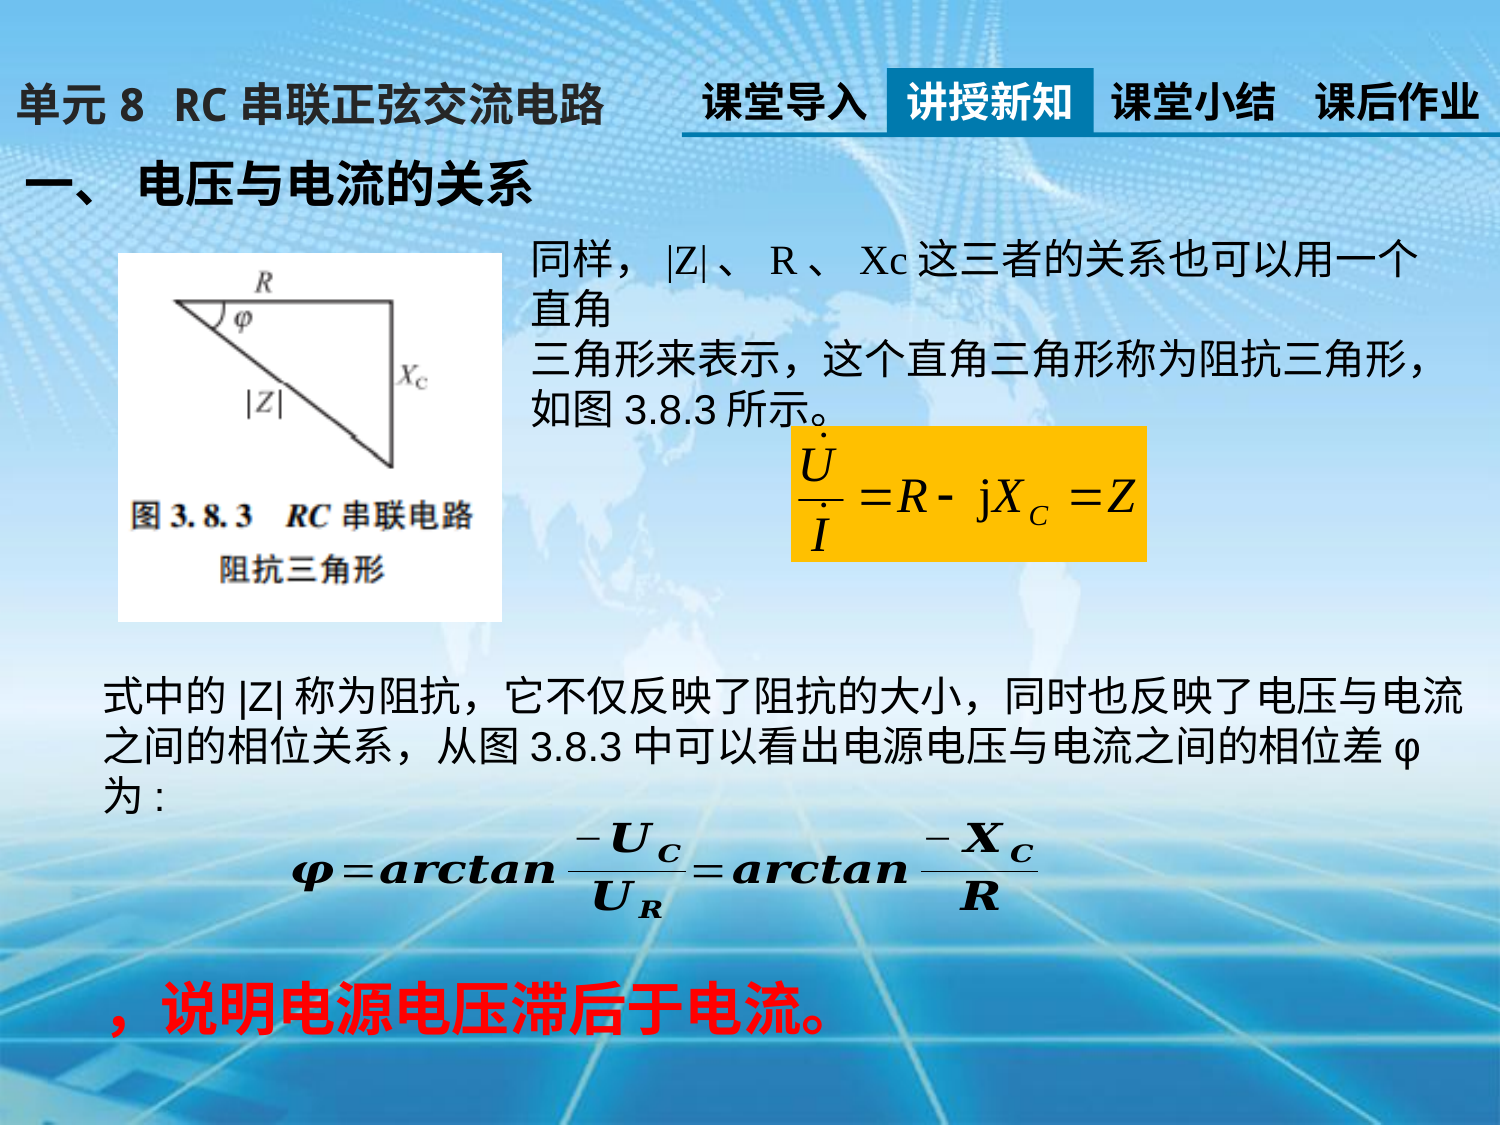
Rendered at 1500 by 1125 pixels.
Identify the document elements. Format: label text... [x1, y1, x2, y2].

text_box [790, 425, 1148, 563]
text_box 同样，|Z|、R、Xc这三者的关系也可以用一个直角 三角形来表示，这个直角三角形称为阻抗三角形， 如图3.8.3所示。 [515, 225, 1472, 441]
picture [0, 0, 1500, 1125]
text_box 式中的|Z|称为阻抗，它不仅反映了阻抗的大小，同时也反映了电压与电流 之间的相位关系，从图3.8.3中可以看出电源电压与电流之间的相位差φ为: [87, 661, 1483, 827]
text_box 一、 电压与电流的关系 [1, 151, 559, 214]
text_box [1, 67, 1500, 139]
